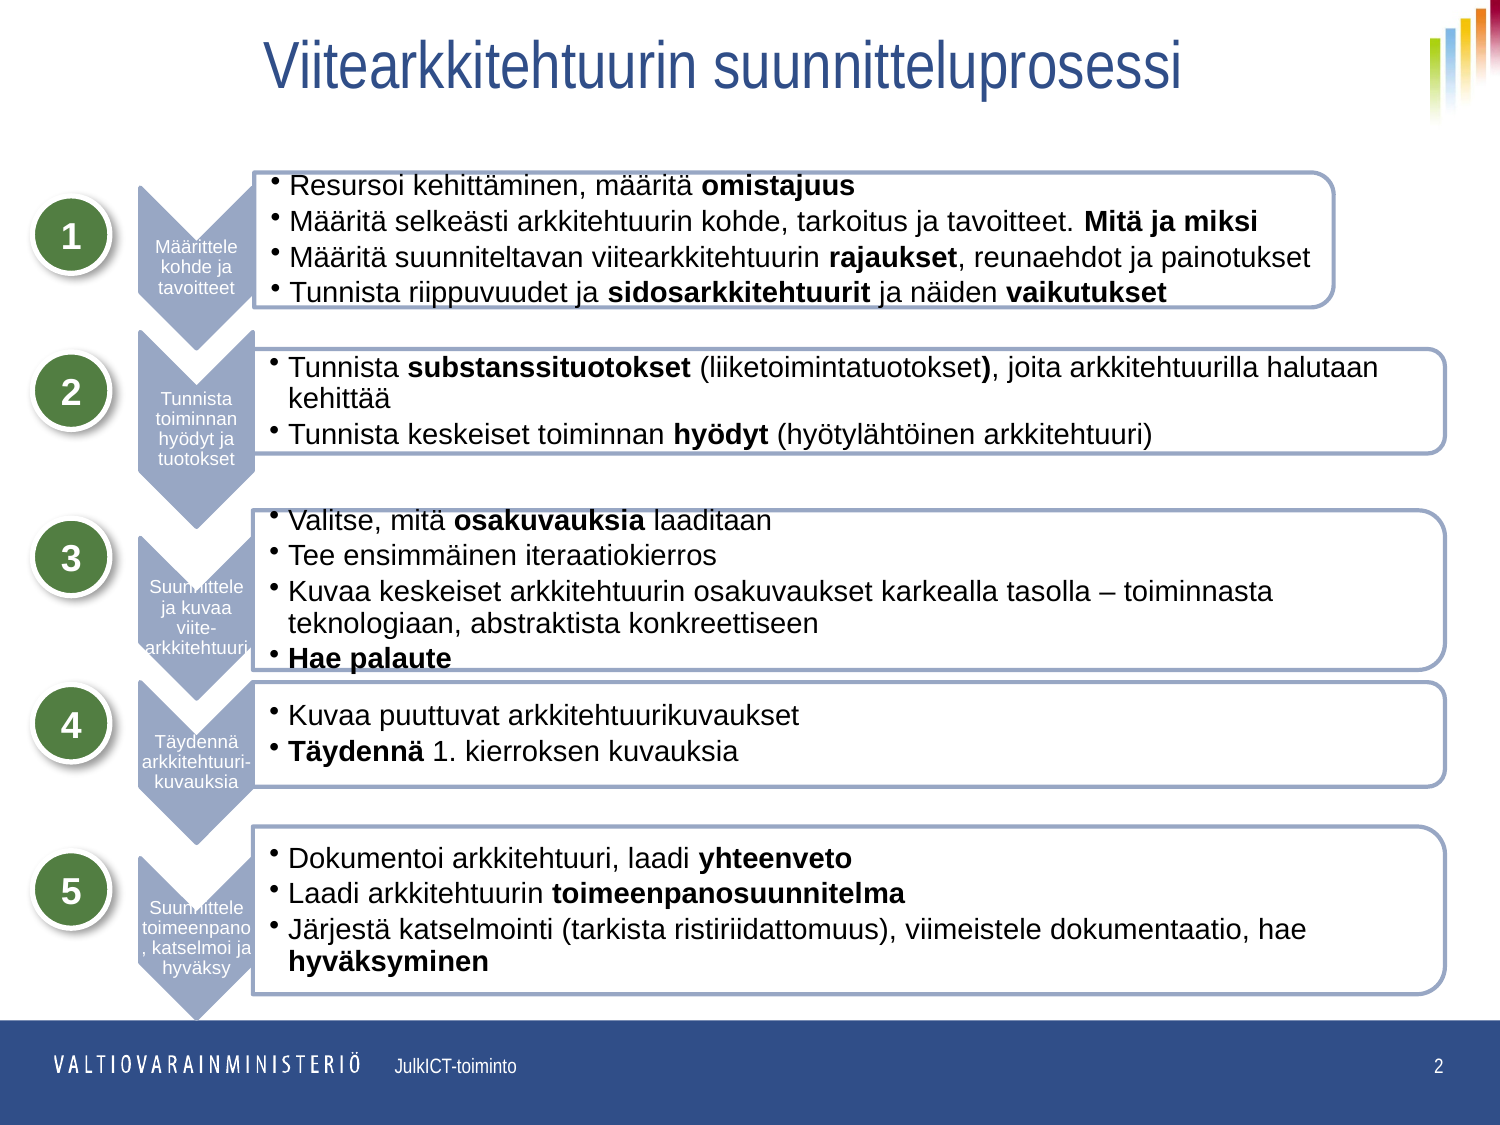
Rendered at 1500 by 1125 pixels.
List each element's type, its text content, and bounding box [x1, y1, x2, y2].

text_box 1 [32, 195, 110, 274]
picture [1430, 0, 1500, 143]
text_box 5 [32, 850, 110, 929]
slide_number 2 [1379, 1045, 1459, 1081]
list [139, 168, 1446, 1023]
title Viitearkkitehtuurin suunnitteluprosessi [70, 5, 1378, 119]
text_box 4 [32, 684, 110, 762]
text_box 2 [32, 351, 110, 430]
text_box 3 [32, 518, 110, 596]
